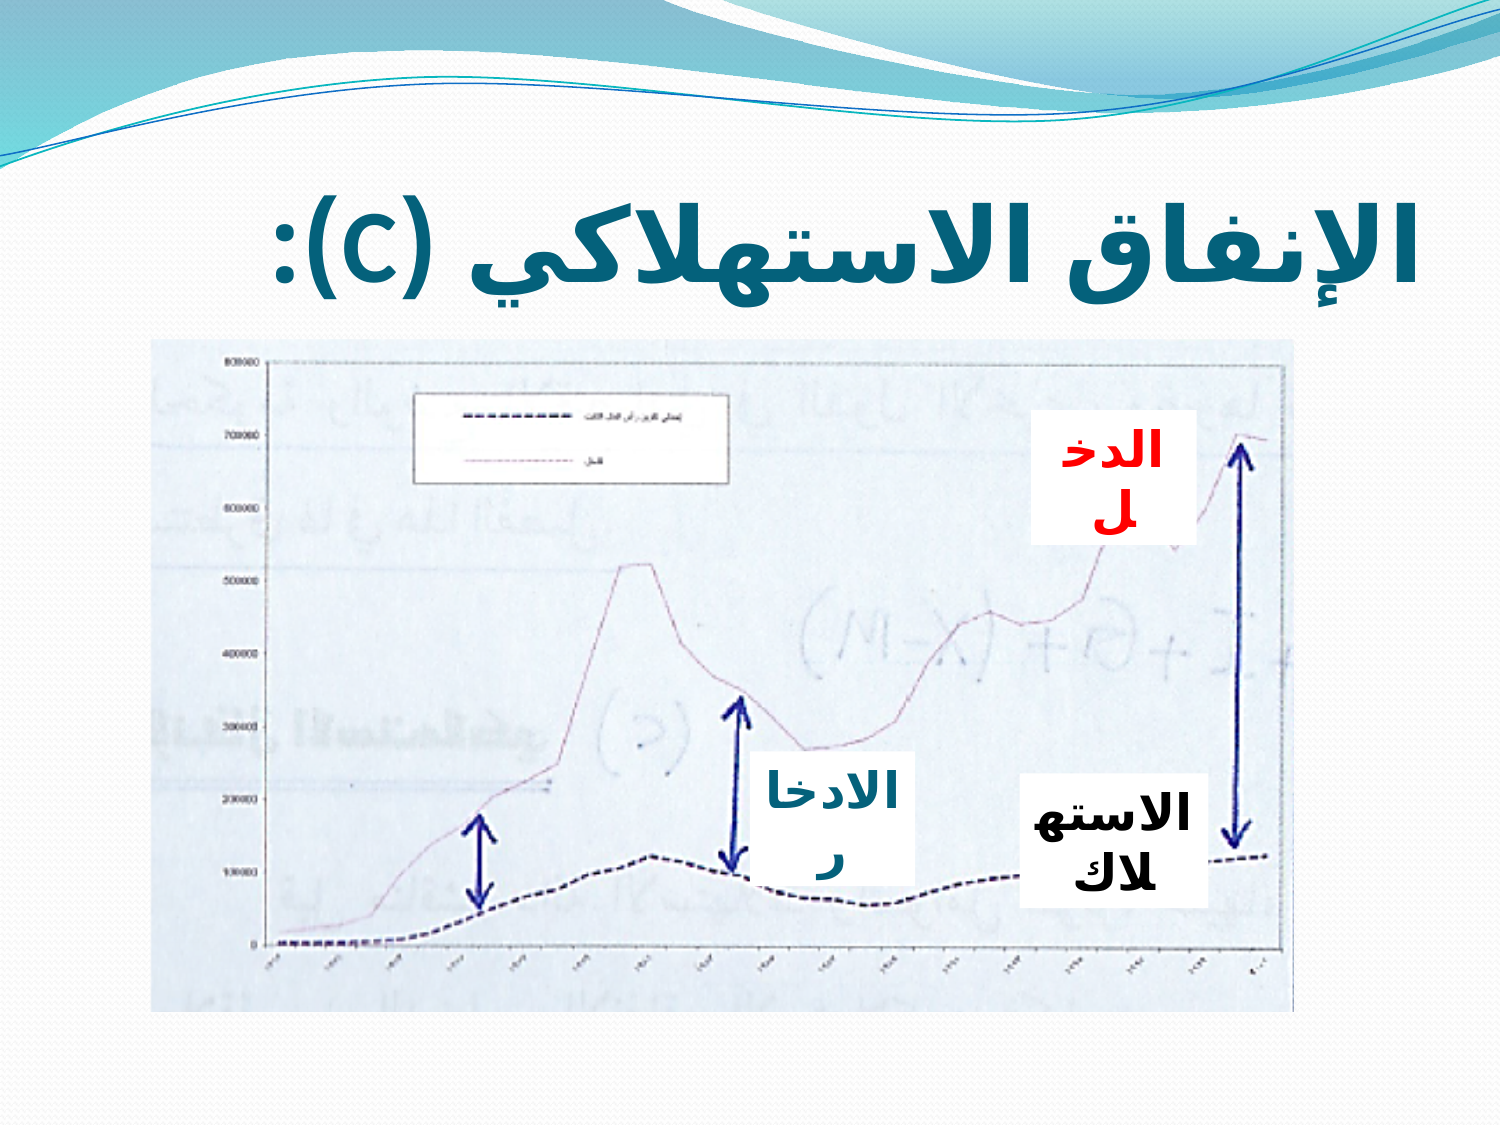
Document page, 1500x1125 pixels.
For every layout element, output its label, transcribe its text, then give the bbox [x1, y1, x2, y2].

text_box الاستهلاك [1065, 773, 1209, 909]
title الإنفاق الاستهلاكي (C): [1065, 115, 1425, 303]
picture [384, 102, 1059, 1125]
picture [1063, 340, 1293, 1012]
text_box الدخل [1065, 410, 1197, 545]
picture [152, 340, 380, 1012]
title الإنفاق الاستهلاكي (C): [75, 115, 378, 303]
